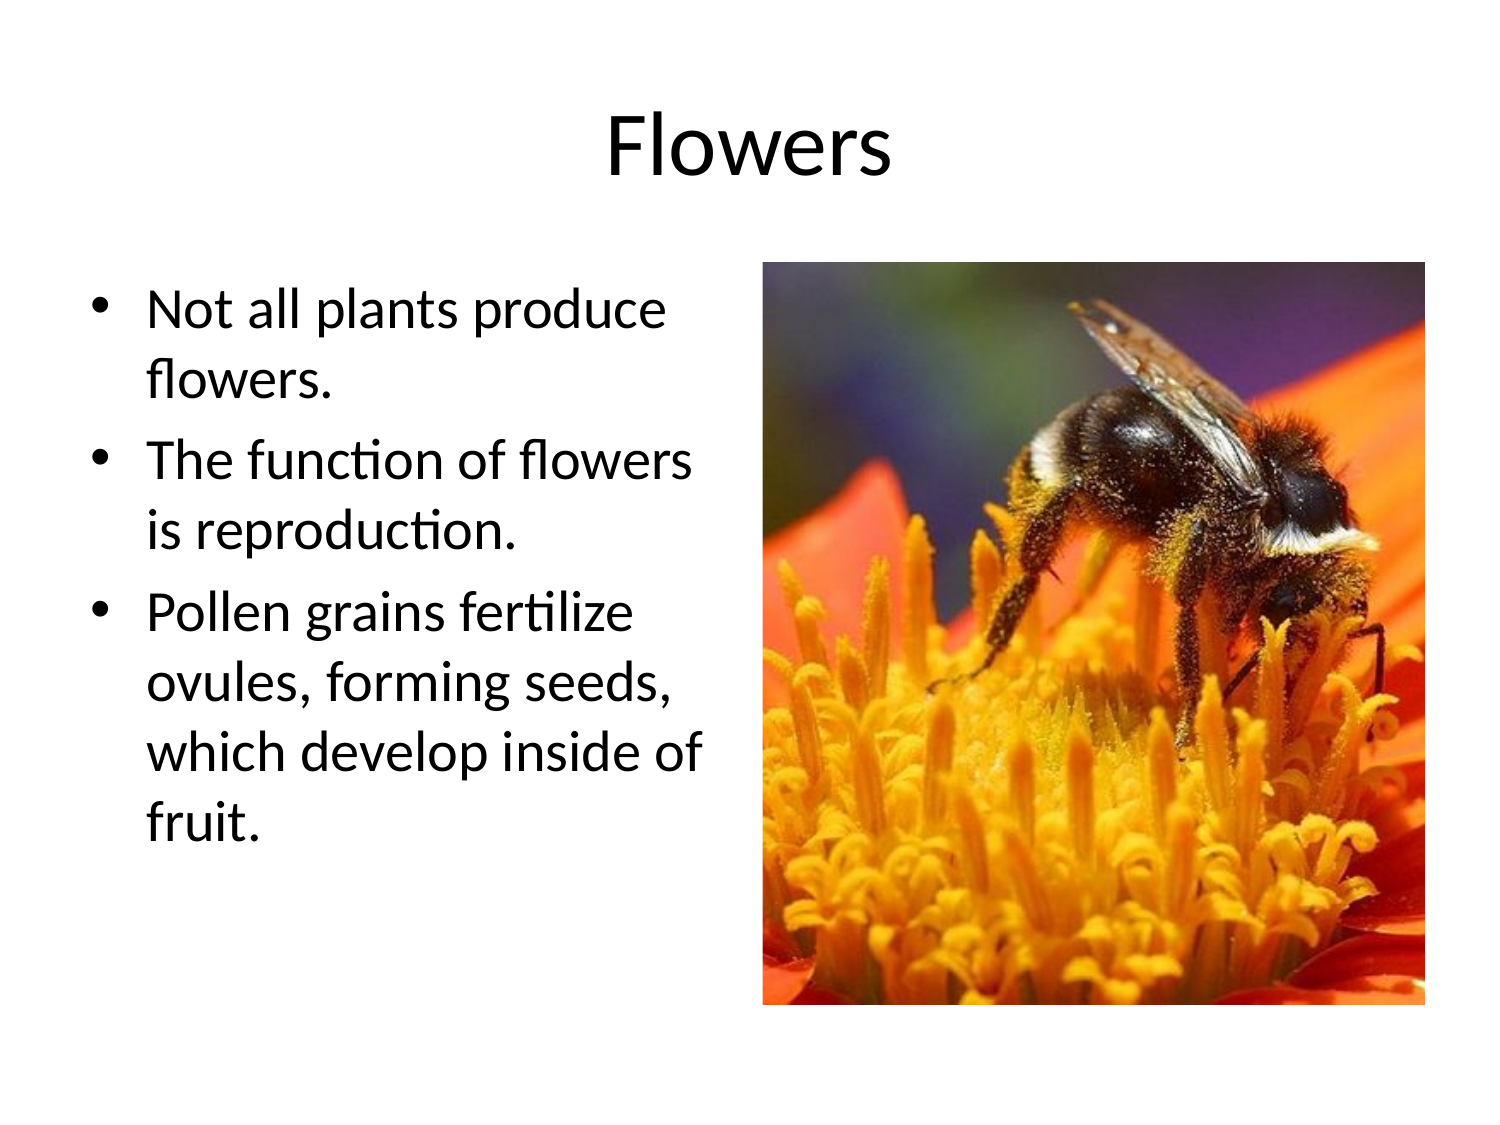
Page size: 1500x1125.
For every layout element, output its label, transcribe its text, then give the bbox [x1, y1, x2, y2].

list Not all plants produce flowers. The function of flowers is reproduction. Pollen grains fertilize ovules, forming seeds, which develop inside of fruit. [75, 262, 738, 1005]
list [762, 262, 1426, 1006]
title Flowers [75, 45, 1425, 233]
